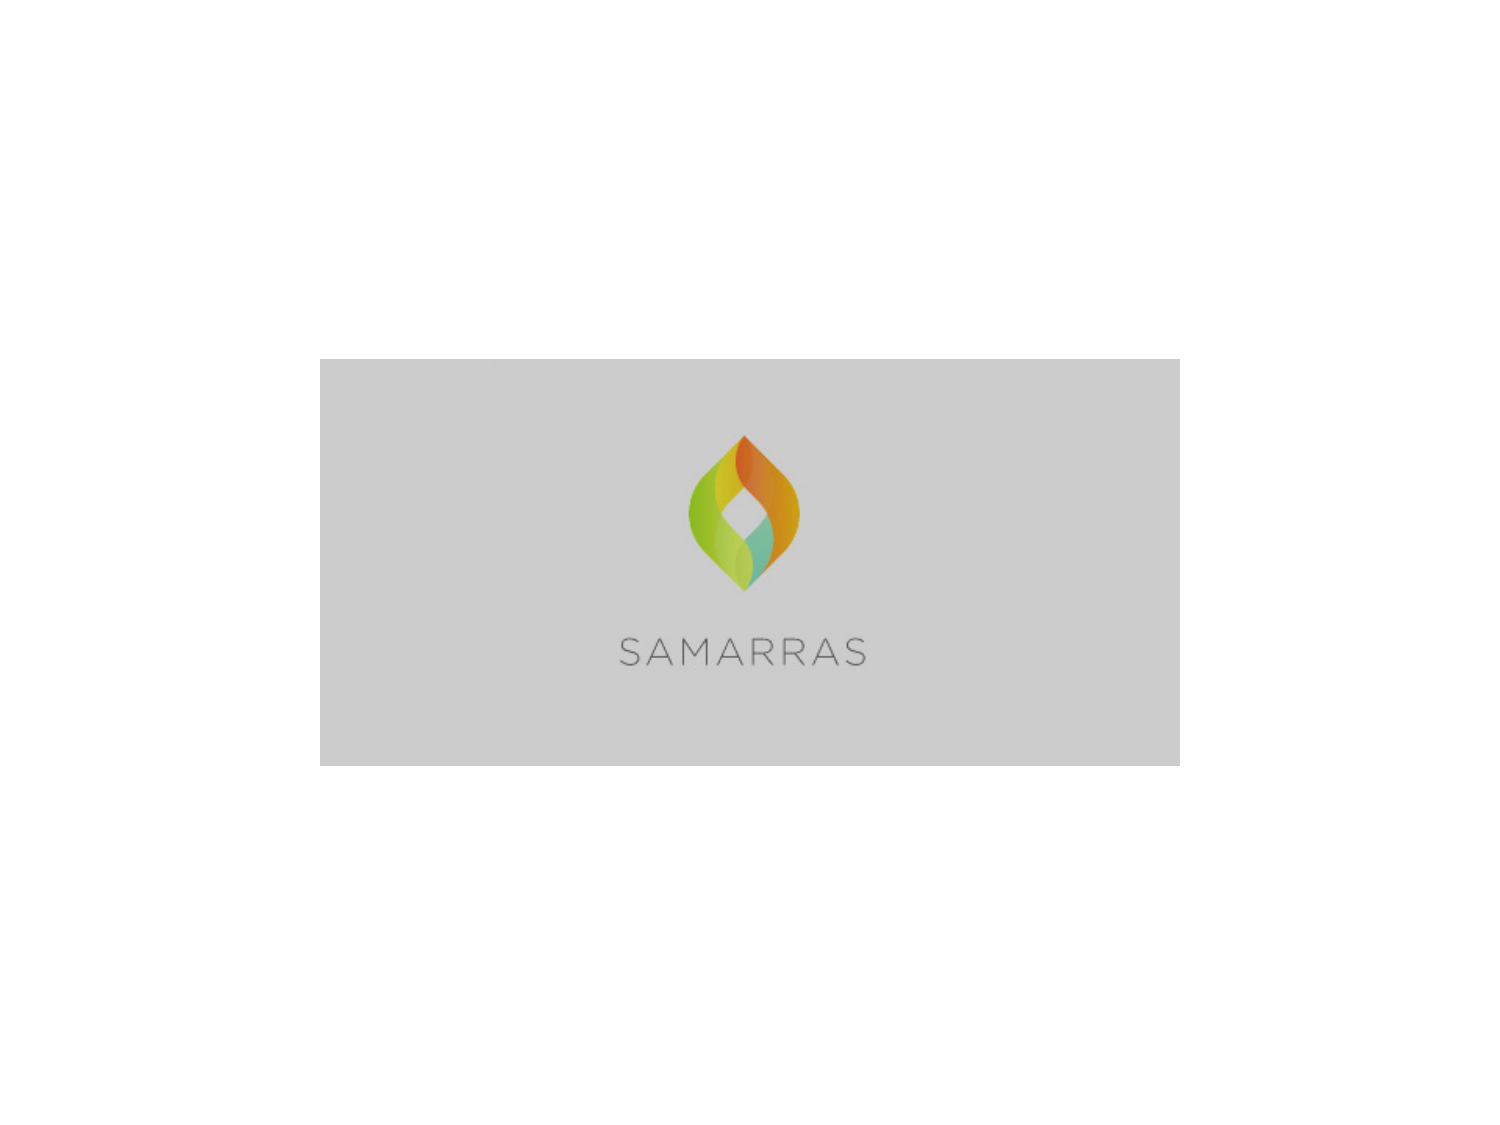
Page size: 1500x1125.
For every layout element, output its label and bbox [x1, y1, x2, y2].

picture [319, 359, 1180, 766]
